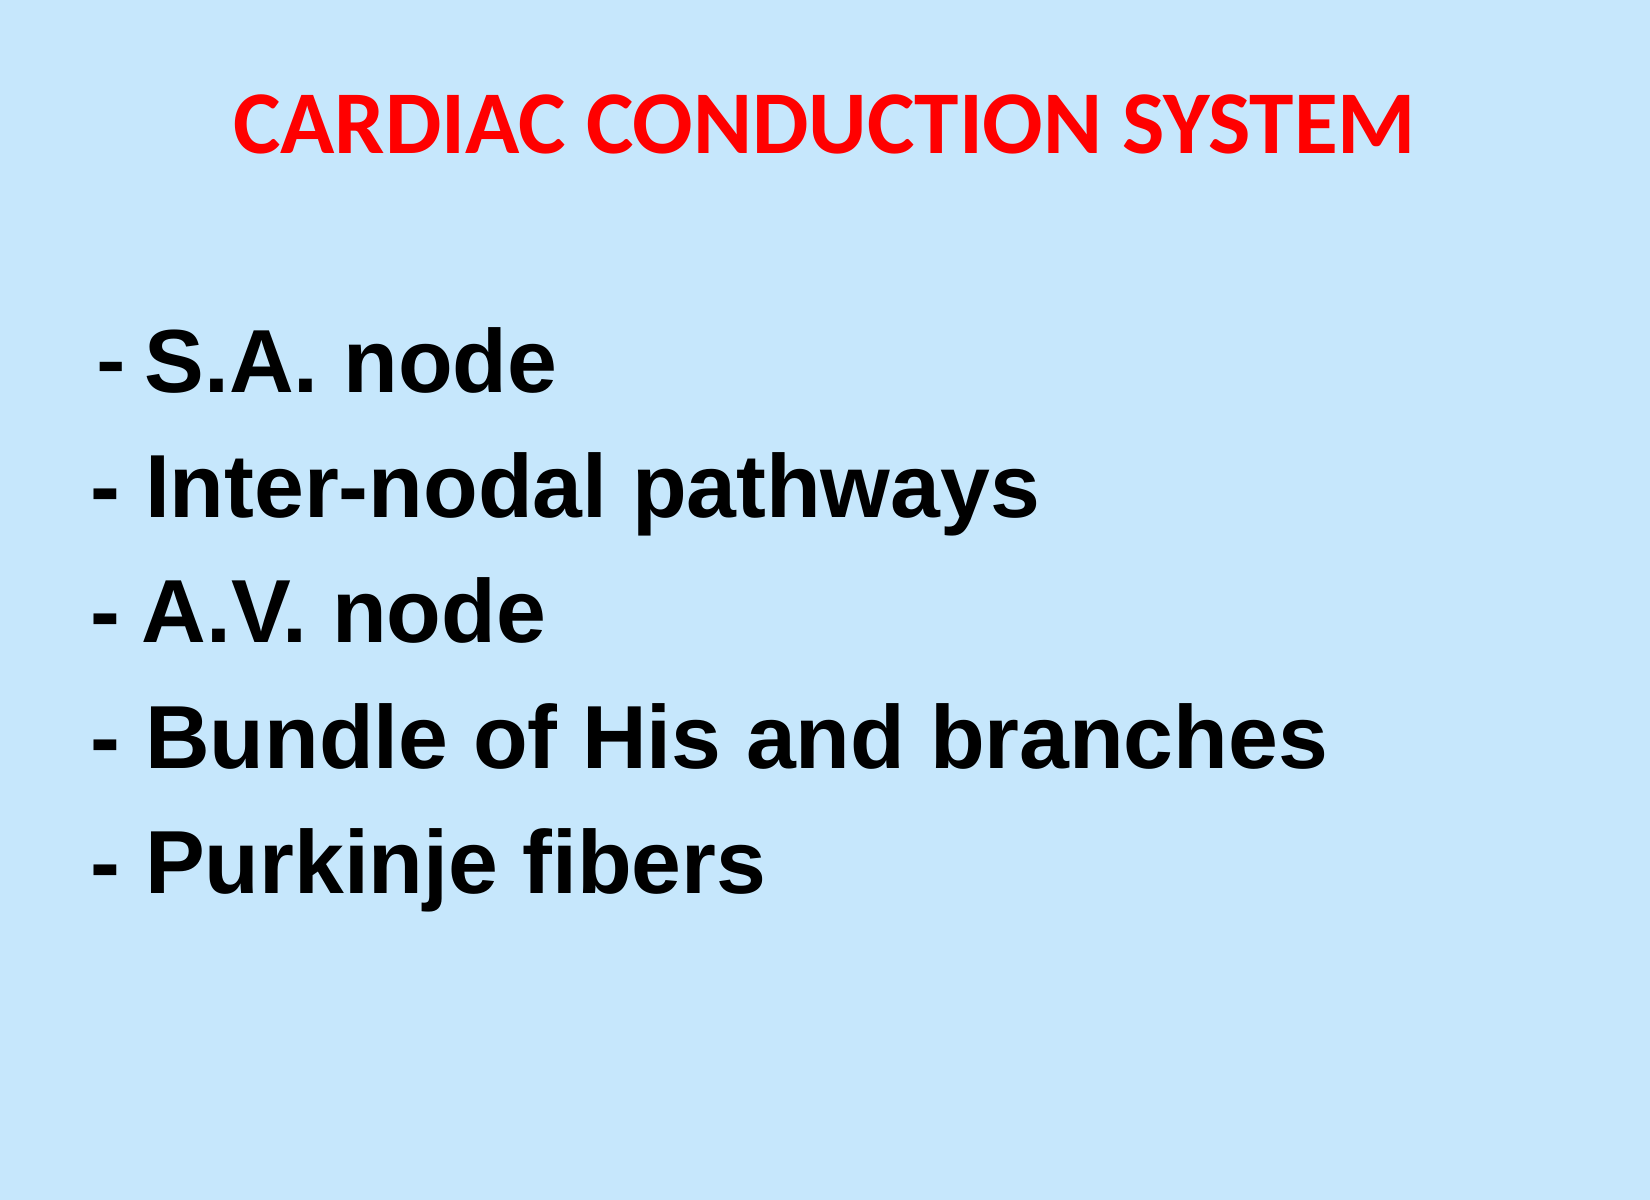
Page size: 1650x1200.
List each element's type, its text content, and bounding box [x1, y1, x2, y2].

subtitle CARDIAC CONDUCTION SYSTEM - S.A. node - Inter-nodal pathways - A.V. node - Bundle of His and branches - Purkinje fibers [0, 0, 1650, 1200]
